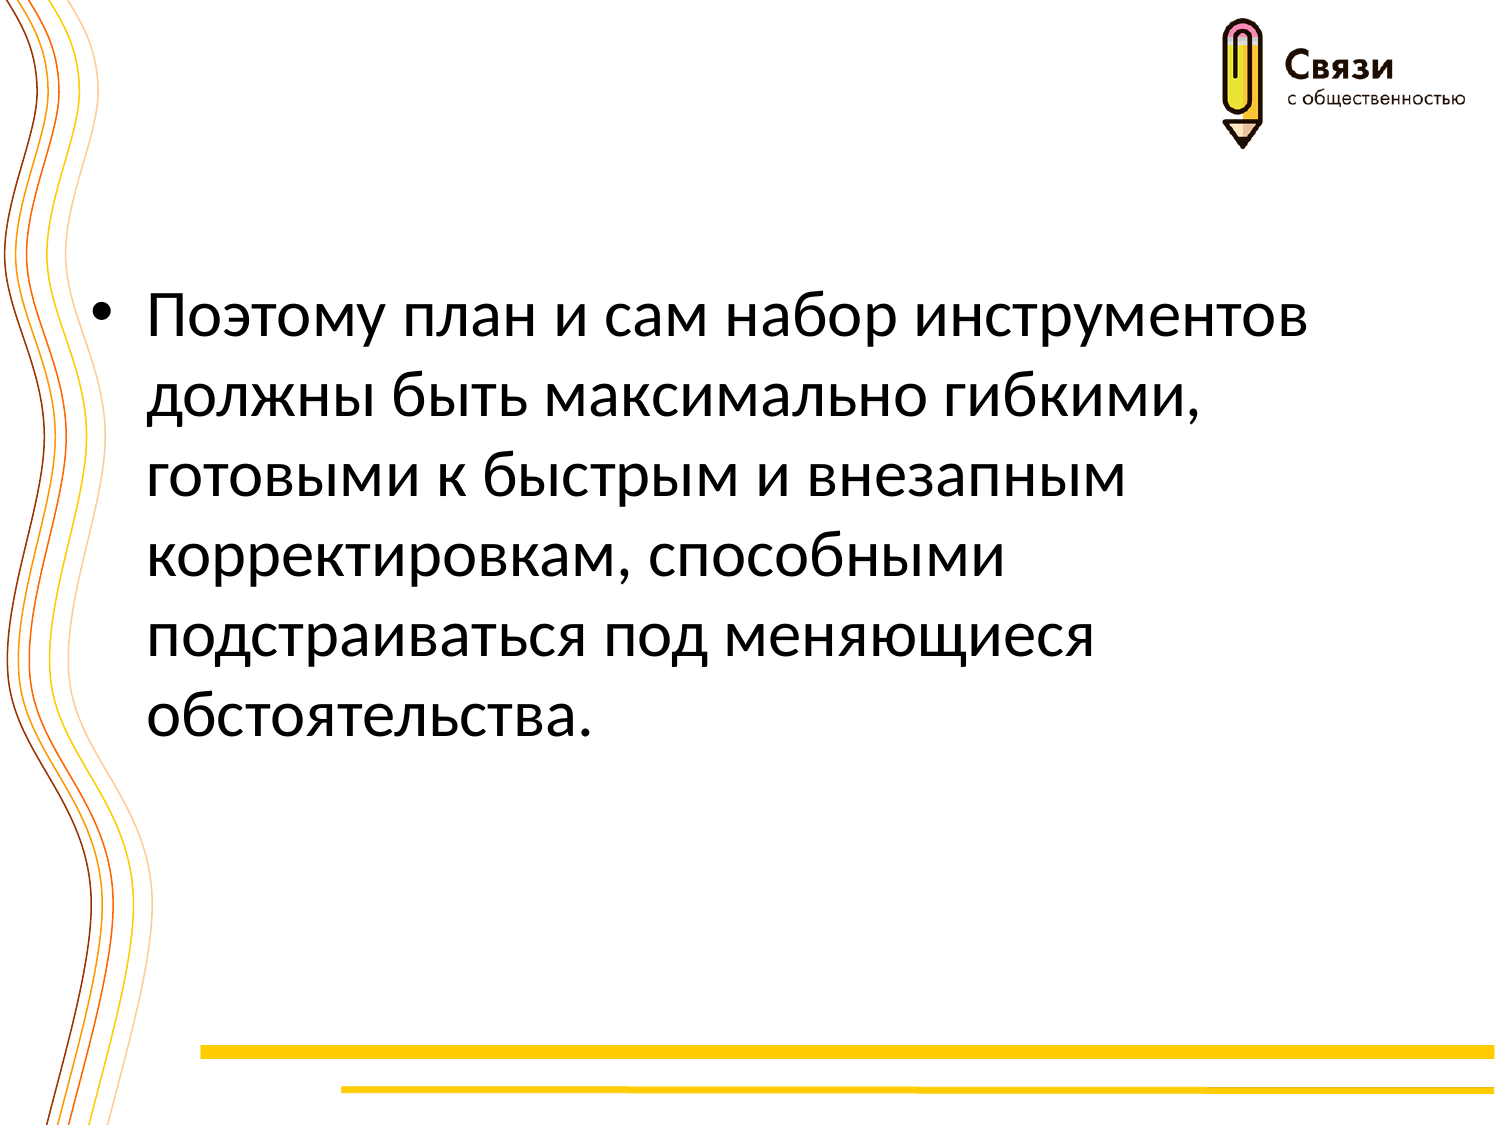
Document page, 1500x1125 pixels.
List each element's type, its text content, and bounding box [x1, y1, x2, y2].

picture [1222, 18, 1472, 150]
picture [339, 1086, 1495, 1095]
picture [199, 1045, 1495, 1059]
list Поэтому план и сам набор инструментов должны быть максимально гибкими, готовыми к быстрым и внезапным корректировкам, способными подстраиваться под меняющиеся обстоятельства. [213, 262, 1425, 1005]
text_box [4, 0, 207, 1125]
